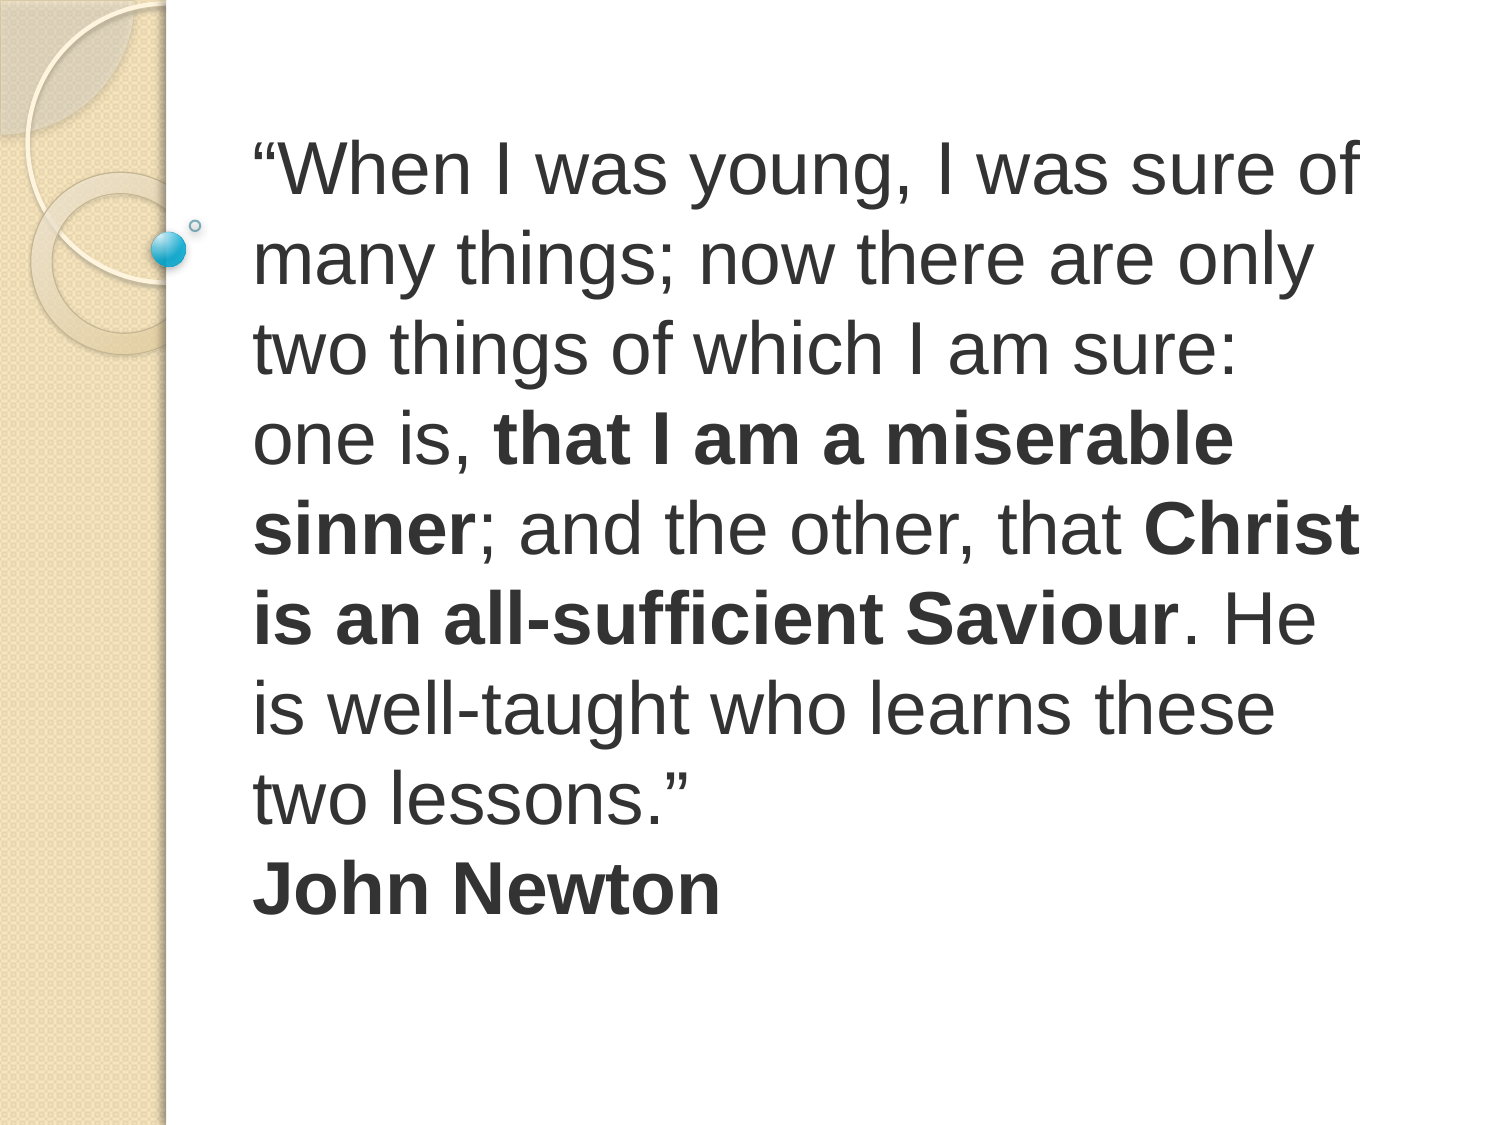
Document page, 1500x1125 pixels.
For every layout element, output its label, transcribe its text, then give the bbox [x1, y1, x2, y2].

text_box “When I was young, I was sure of many things; now there are only two things of which I am sure: one is, that I am a miserable sinner; and the other, that Christ is an all-sufficient Saviour. He is well-taught who learns these two lessons.” John Newton [237, 112, 1400, 938]
